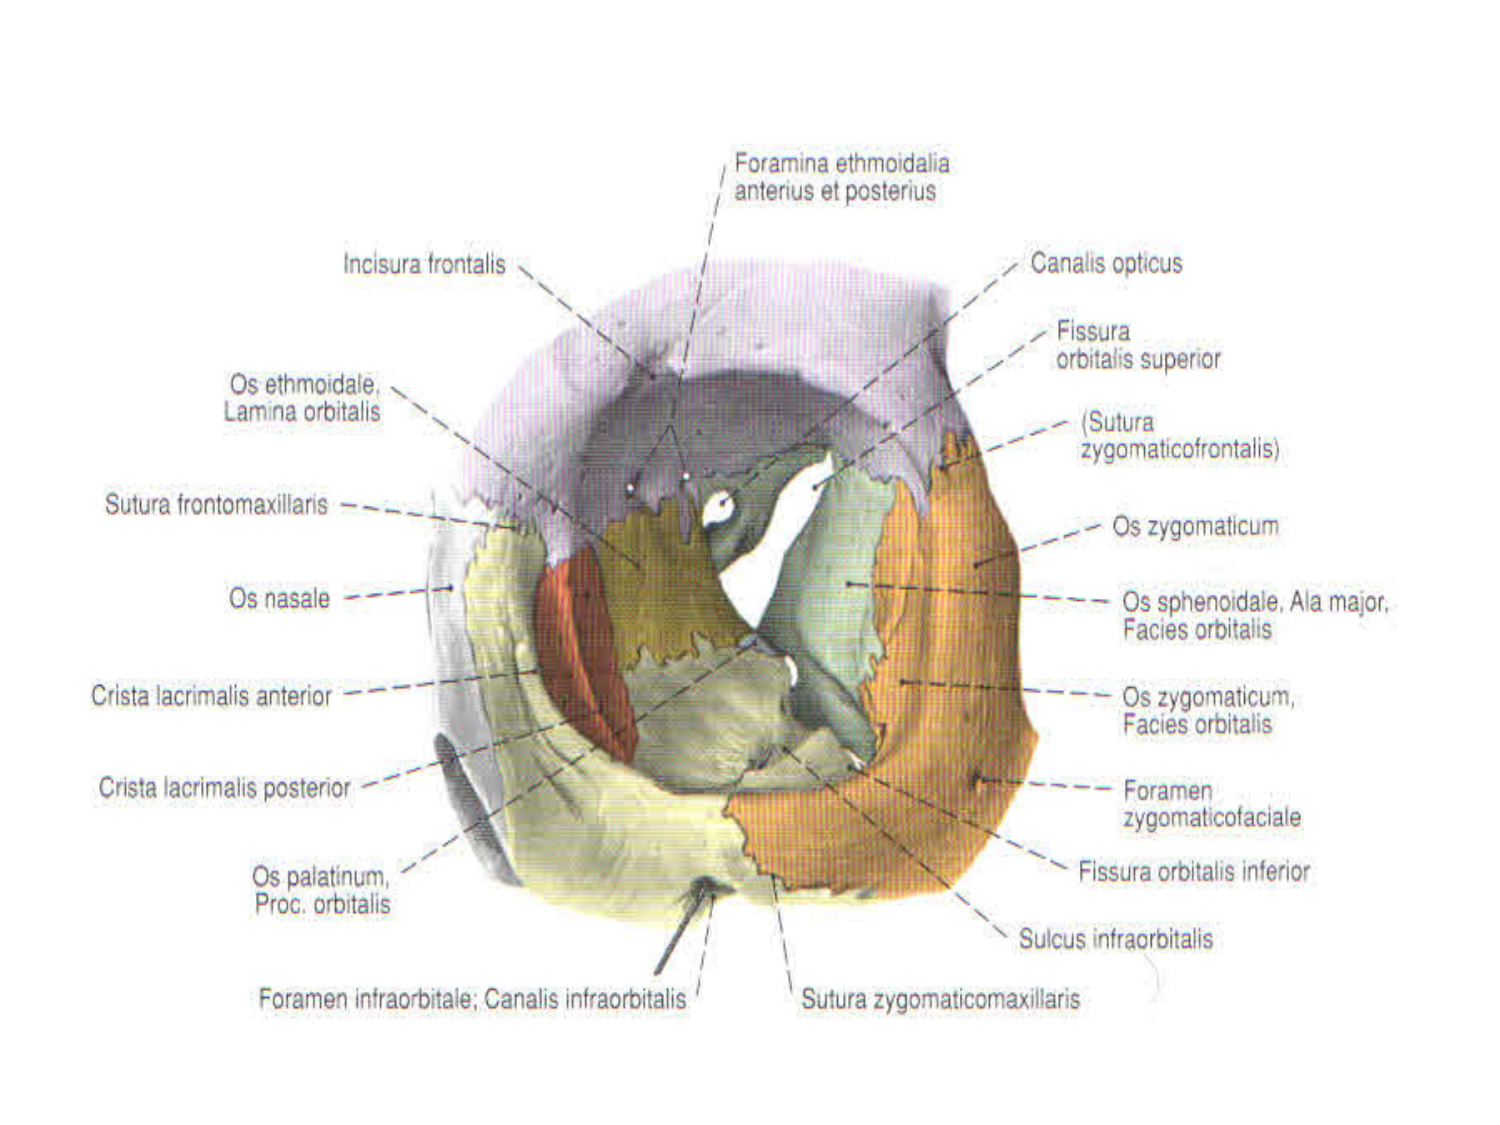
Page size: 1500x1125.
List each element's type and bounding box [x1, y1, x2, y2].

picture [70, 116, 1419, 1044]
